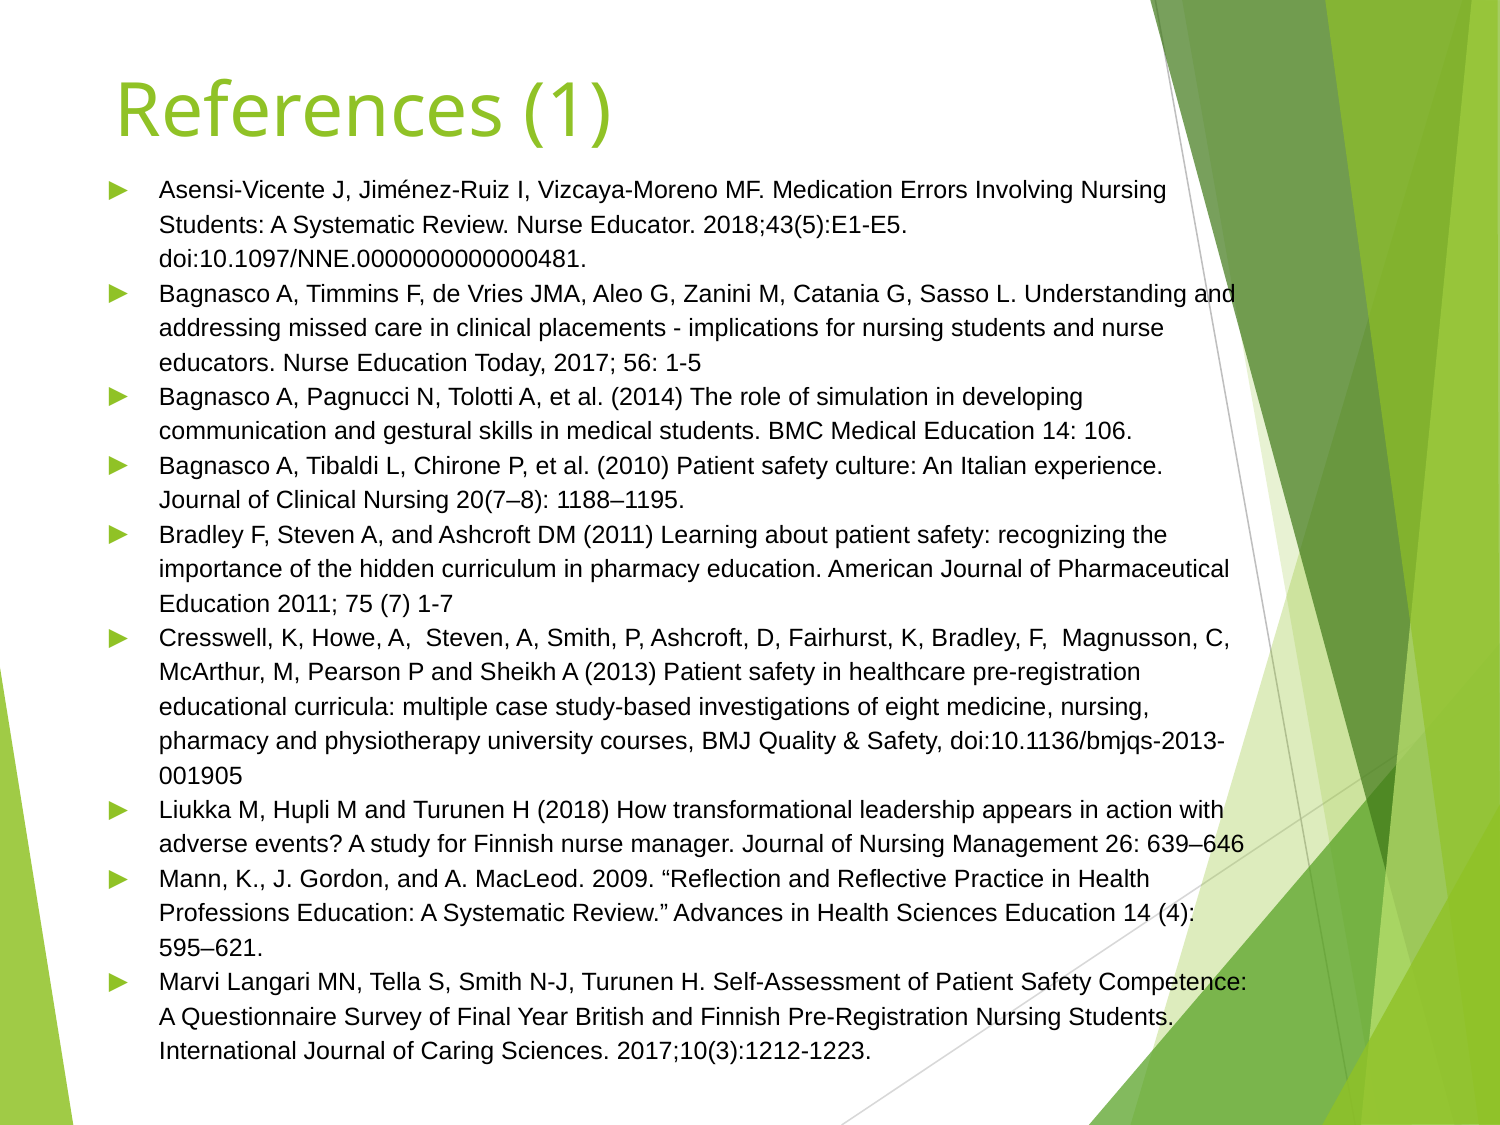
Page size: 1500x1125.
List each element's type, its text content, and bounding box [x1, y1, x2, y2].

title References (1) [99, 54, 1142, 161]
list Asensi-Vicente J, Jiménez-Ruiz I, Vizcaya-Moreno MF. Medication Errors Involving Nursing Students: A Systematic Review. Nurse Educator. 2018;43(5):E1-E5. doi:10.1097/NNE.0000000000000481. Bagnasco A, Timmins F, de Vries JMA, Aleo G, Zanini M, Catania G, Sasso L. Understanding and addressing missed care in clinical placements - implications for nursing students and nurse educators. Nurse Education Today, 2017; 56: 1-5 Bagnasco A, Pagnucci N, Tolotti A, et al. (2014) The role of simulation in developing communication and gestural skills in medical students. BMC Medical Education 14: 106. Bagnasco A, Tibaldi L, Chirone P, et al. (2010) Patient safety culture: An Italian experience. Journal of Clinical Nursing 20(7–8): 1188–1195. Bradley F, Steven A, and Ashcroft DM (2011) Learning about patient safety: recognizing the importance of the hidden curriculum in pharmacy education. American Journal of Pharmaceutical Education 2011; 75 (7) 1-7 Cresswell, K, Howe, A, Steven, A, Smith, P, Ashcroft, D, Fairhurst, K, Bradley, F, Magnusson, C, McArthur, M, Pearson P and Sheikh A (2013) Patient safety in healthcare pre-registration educational curricula: multiple case study-based investigations of eight medicine, nursing, pharmacy and physiotherapy university courses, BMJ Quality & Safety, doi:10.1136/bmjqs-2013-001905 Liukka M, Hupli M and Turunen H (2018) How transformational leadership appears in action with adverse events? A study for Finnish nurse manager. Journal of Nursing Management 26: 639–646 Mann, K., J. Gordon, and A. MacLeod. 2009. “Reflection and Reflective Practice in Health Professions Education: A Systematic Review.” Advances in Health Sciences Education 14 (4): 595–621. Marvi Langari MN, Tella S, Smith N-J, Turunen H. Self-Assessment of Patient Safety Competence: A Questionnaire Survey of Final Year British and Finnish Pre-Registration Nursing Students. International Journal of Caring Sciences. 2017;10(3):1212-1223. [68, 161, 1270, 991]
